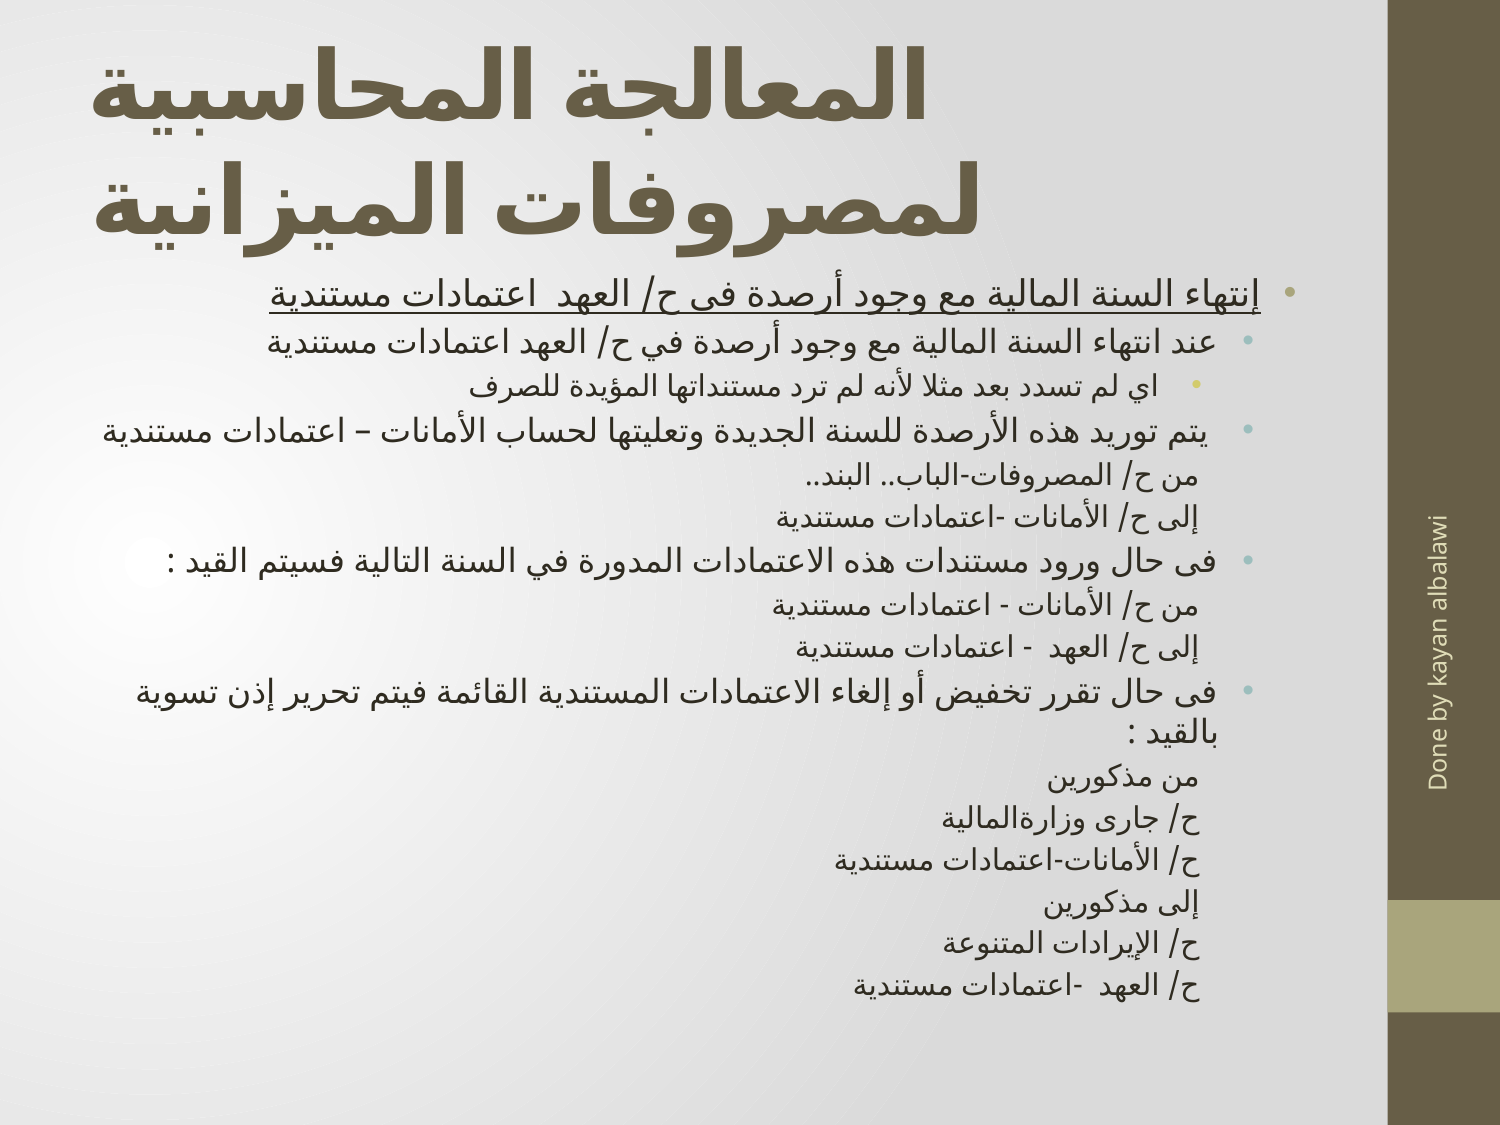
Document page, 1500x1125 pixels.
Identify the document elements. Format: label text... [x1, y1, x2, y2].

list إنتهاء السنة المالية مع وجود أرصدة فى ح/ العهد اعتمادات مستندية عند انتهاء السنة المالية مع وجود أرصدة في ح/ العهد اعتمادات مستندية اي لم تسدد بعد مثلا لأنه لم ترد مستنداتها المؤيدة للصرف يتم توريد هذه الأرصدة للسنة الجديدة وتعليتها لحساب الأمانات – اعتمادات مستندية من ح/ المصروفات-الباب.. البند.. إلى ح/ الأمانات -اعتمادات مستندية فى حال ورود مستندات هذه الاعتمادات المدورة في السنة التالية فسيتم القيد : من ح/ الأمانات - اعتمادات مستندية إلى ح/ العهد - اعتمادات مستندية فى حال تقرر تخفيض أو إلغاء الاعتمادات المستندية القائمة فيتم تحرير إذن تسوية بالقيد : من مذكورين ح/ جارى وزارةالمالية ح/ الأمانات-اعتمادات مستندية إلى مذكورين ح/ الإيرادات المتنوعة ح/ العهد -اعتمادات مستندية [75, 262, 1325, 1050]
footer Done by kayan albalawi [1408, 500, 1469, 889]
title المعالجة المحاسبية لمصروفات الميزانية [75, 45, 1325, 233]
